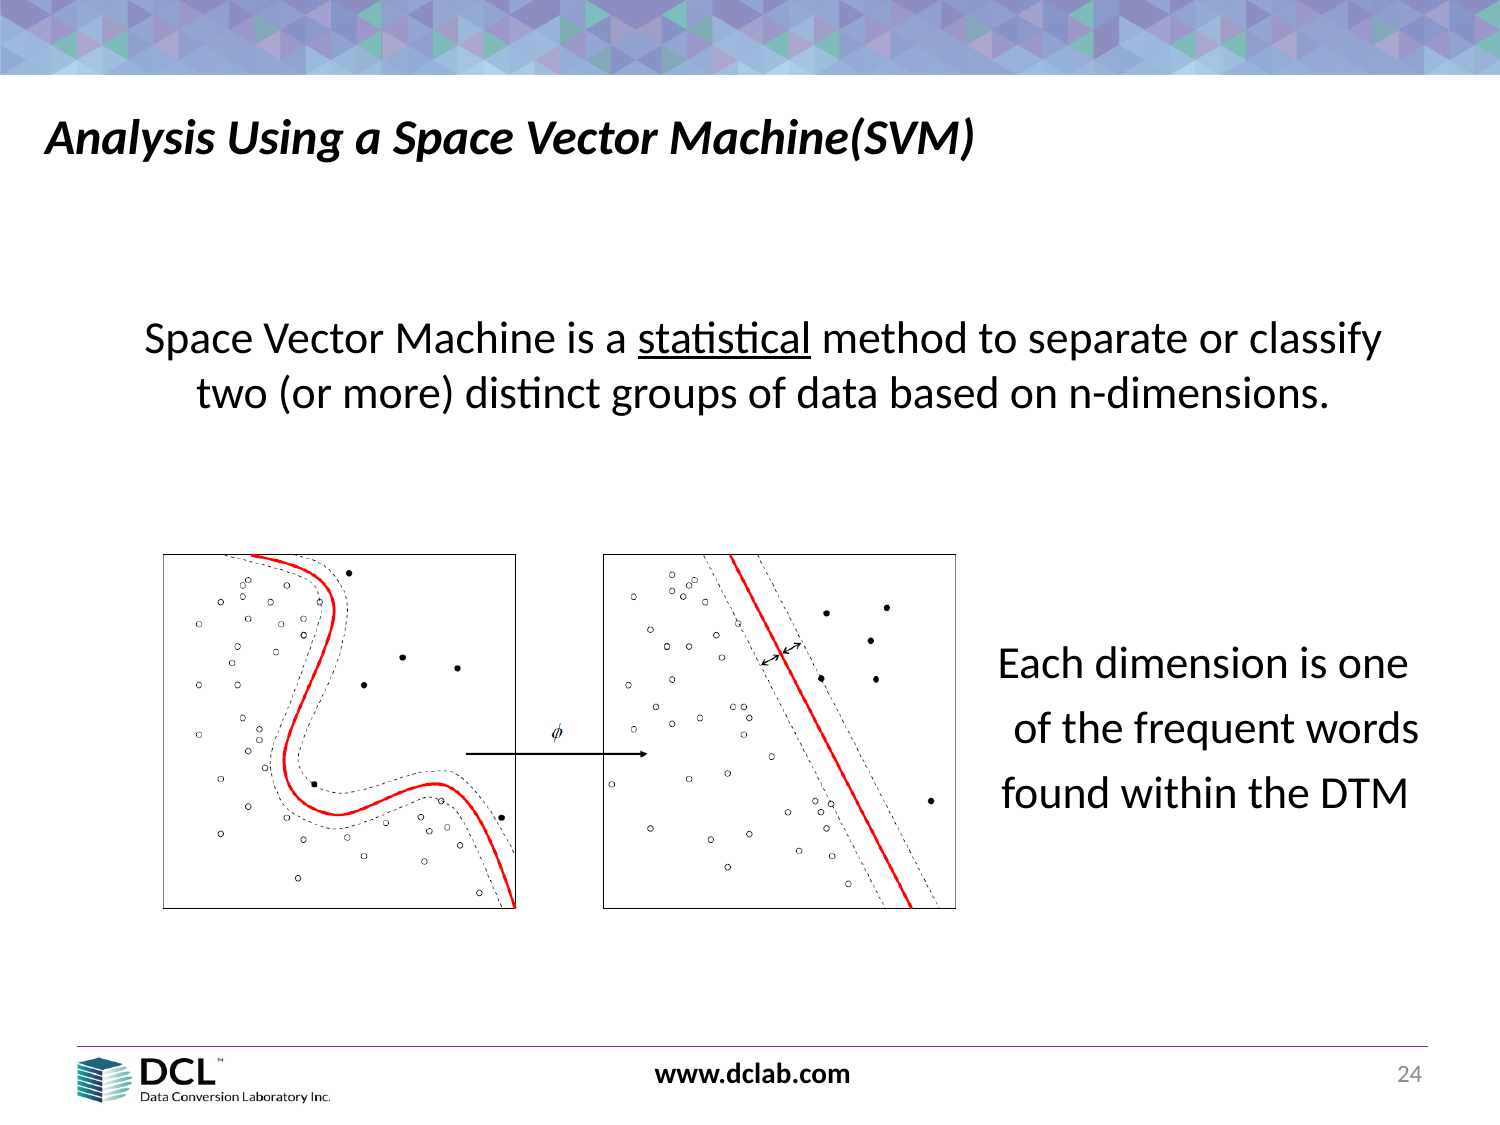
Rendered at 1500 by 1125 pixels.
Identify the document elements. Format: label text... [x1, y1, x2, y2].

slide_number 24 [1087, 1042, 1438, 1103]
picture [159, 549, 960, 912]
text_box Analysis Using a Space Vector Machine(SVM) [37, 96, 1370, 172]
text_box Space Vector Machine is a statistical method to separate or classify two (or more) distinct groups of data based on n-dimensions. Each dimension is one of the frequent words found within the DTM [99, 299, 1427, 965]
picture [0, 0, 1500, 75]
picture [75, 1057, 330, 1107]
